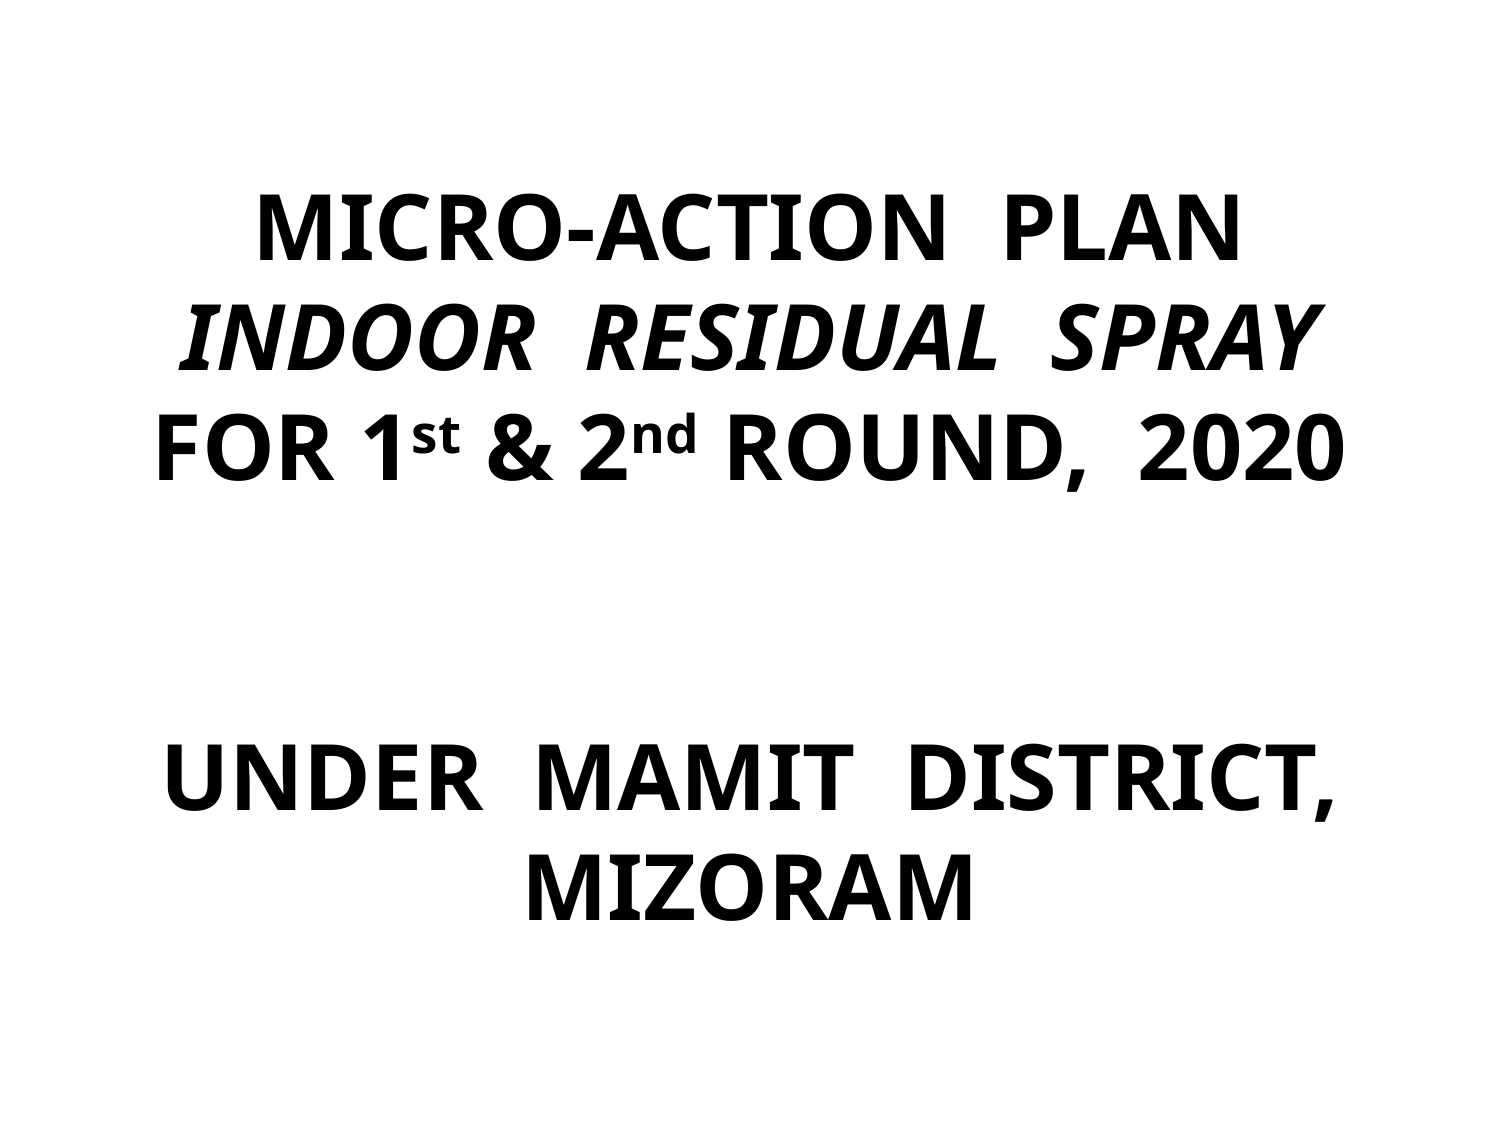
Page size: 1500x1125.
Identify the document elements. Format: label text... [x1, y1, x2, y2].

title MICRO-ACTION PLAN INDOOR RESIDUAL SPRAY FOR 1st & 2nd ROUND, 2020 UNDER MAMIT DISTRICT, MIZORAM [75, 45, 1425, 1063]
